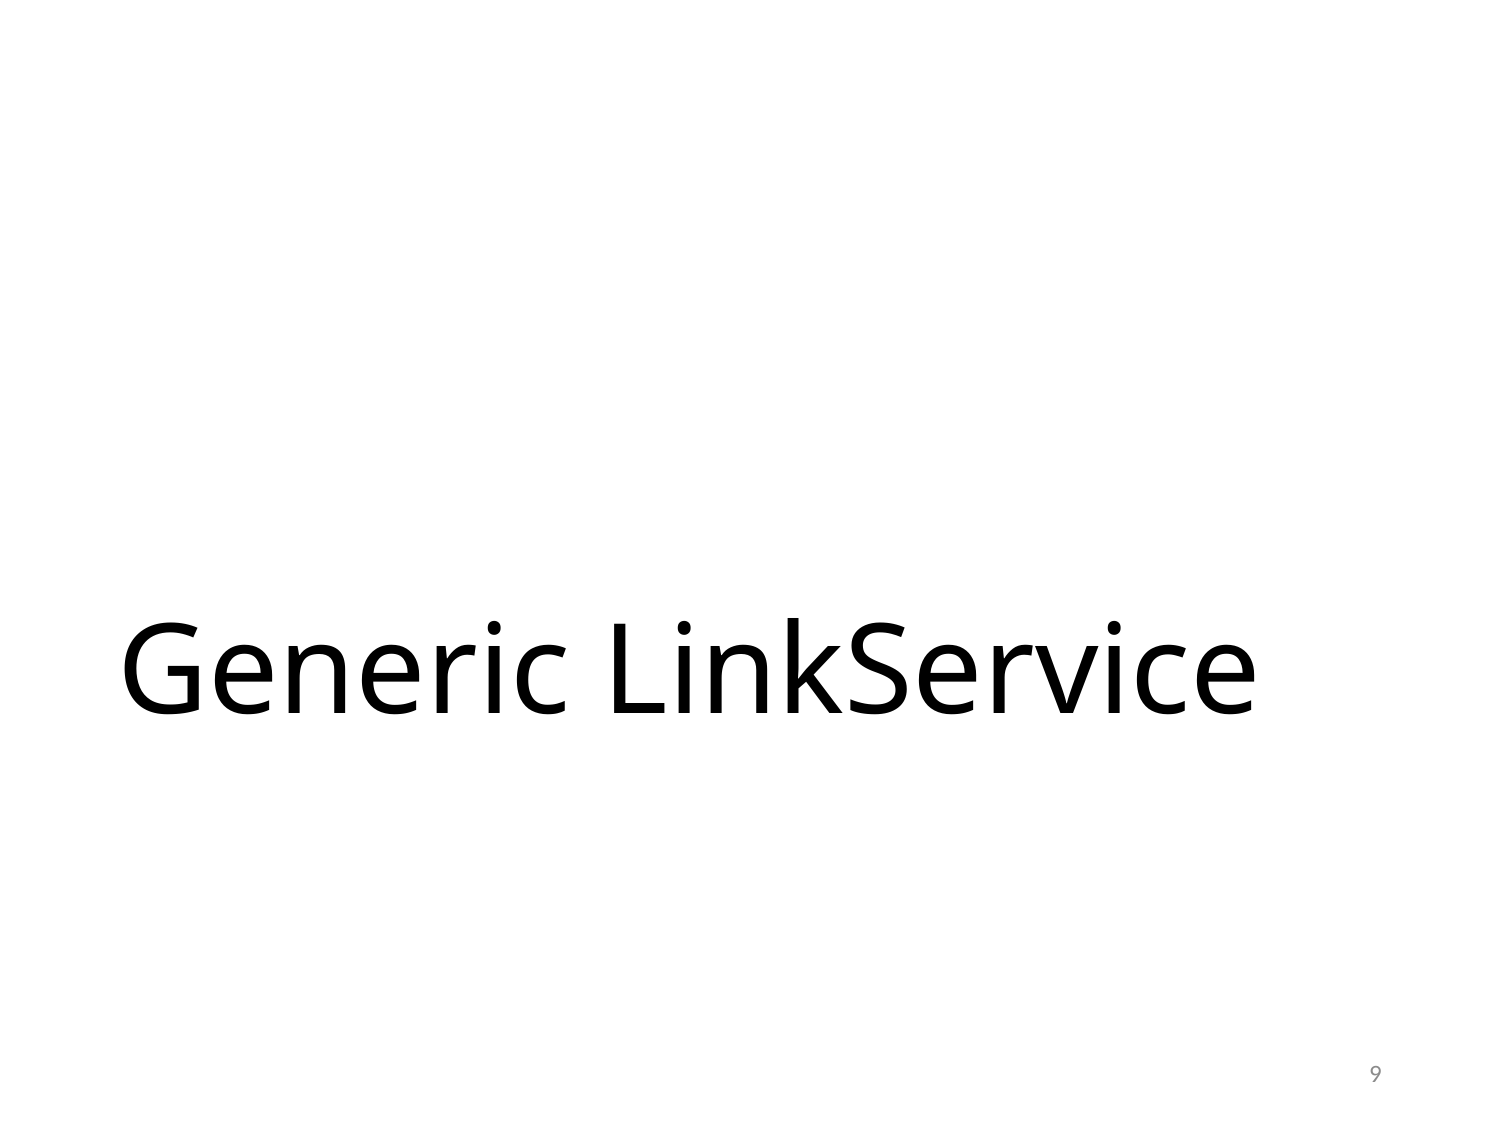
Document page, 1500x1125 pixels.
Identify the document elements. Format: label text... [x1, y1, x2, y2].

title Generic LinkService [102, 280, 1397, 749]
slide_number 9 [1059, 1042, 1397, 1103]
